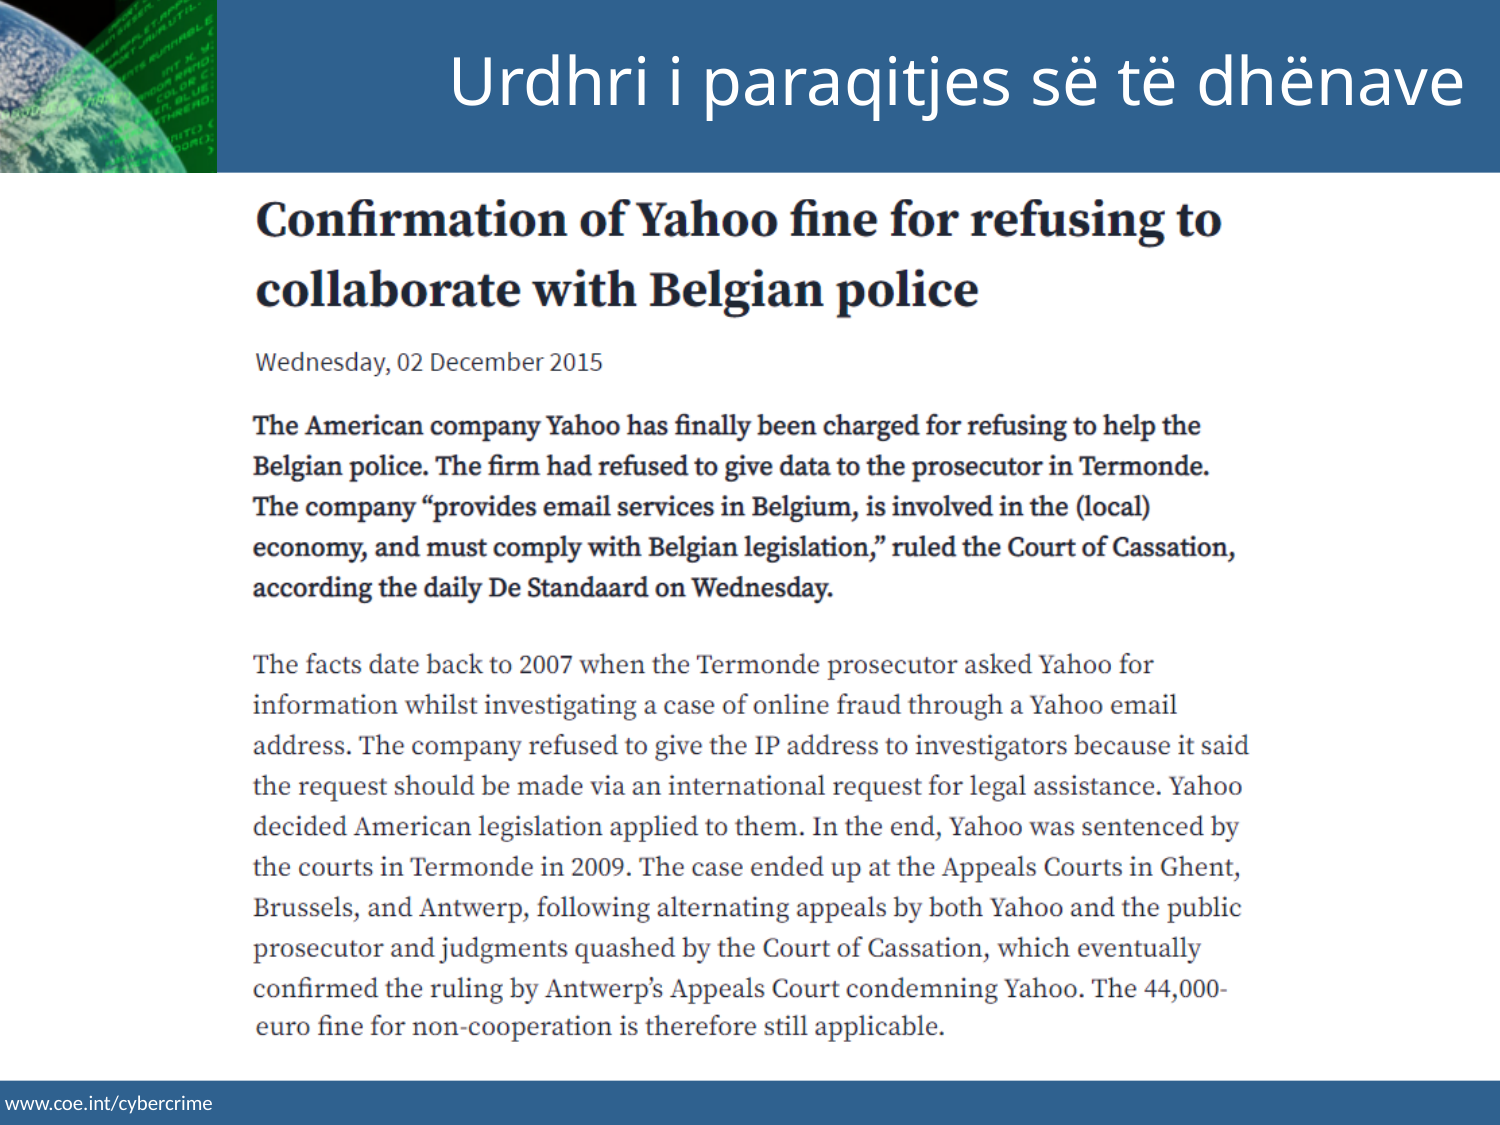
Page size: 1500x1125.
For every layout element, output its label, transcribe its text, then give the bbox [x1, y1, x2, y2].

picture [236, 198, 1282, 1059]
picture [0, 0, 217, 173]
text_box Urdhri i paraqitjes së të dhënave [230, 31, 1483, 126]
